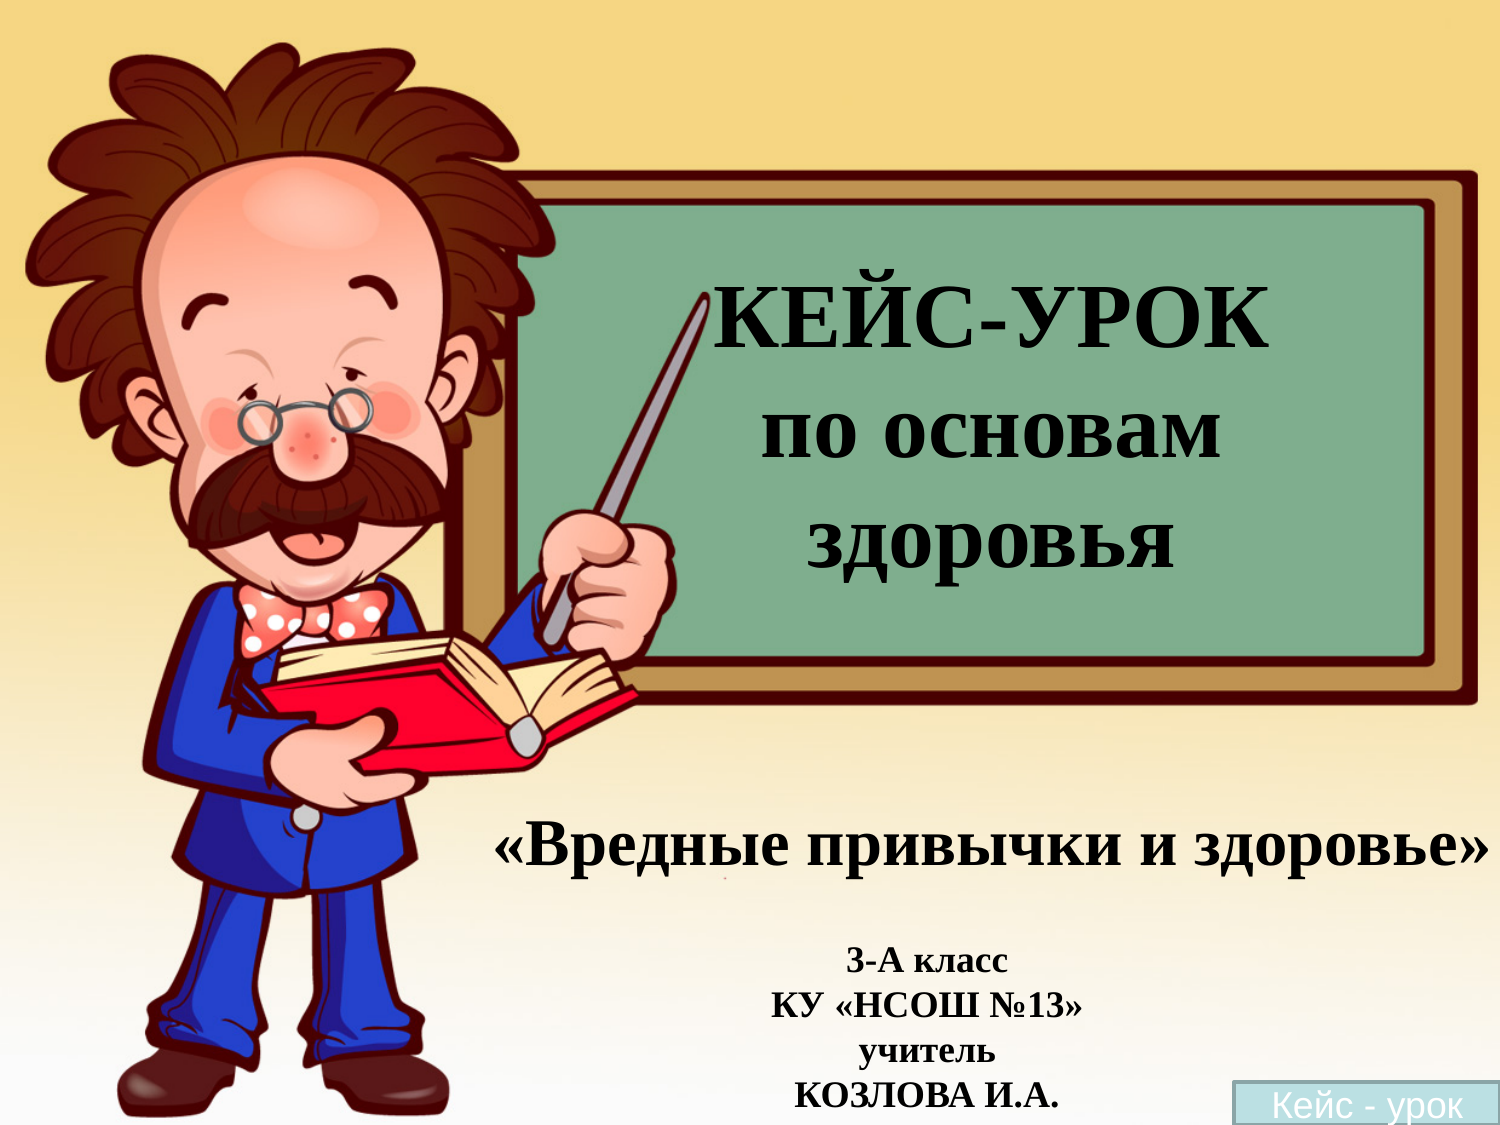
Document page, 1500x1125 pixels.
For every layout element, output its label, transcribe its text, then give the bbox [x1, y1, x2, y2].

text_box 3-А класс КУ «НСОШ №13» учитель КОЗЛОВА И.А. [738, 928, 1117, 1123]
picture [0, 0, 1500, 1125]
text_box Кейс - урок [1232, 1080, 1500, 1125]
title КЕЙС-УРОК по основам здоровья [584, 314, 1400, 528]
text_box «Вредные привычки и здоровье» [463, 791, 1500, 886]
